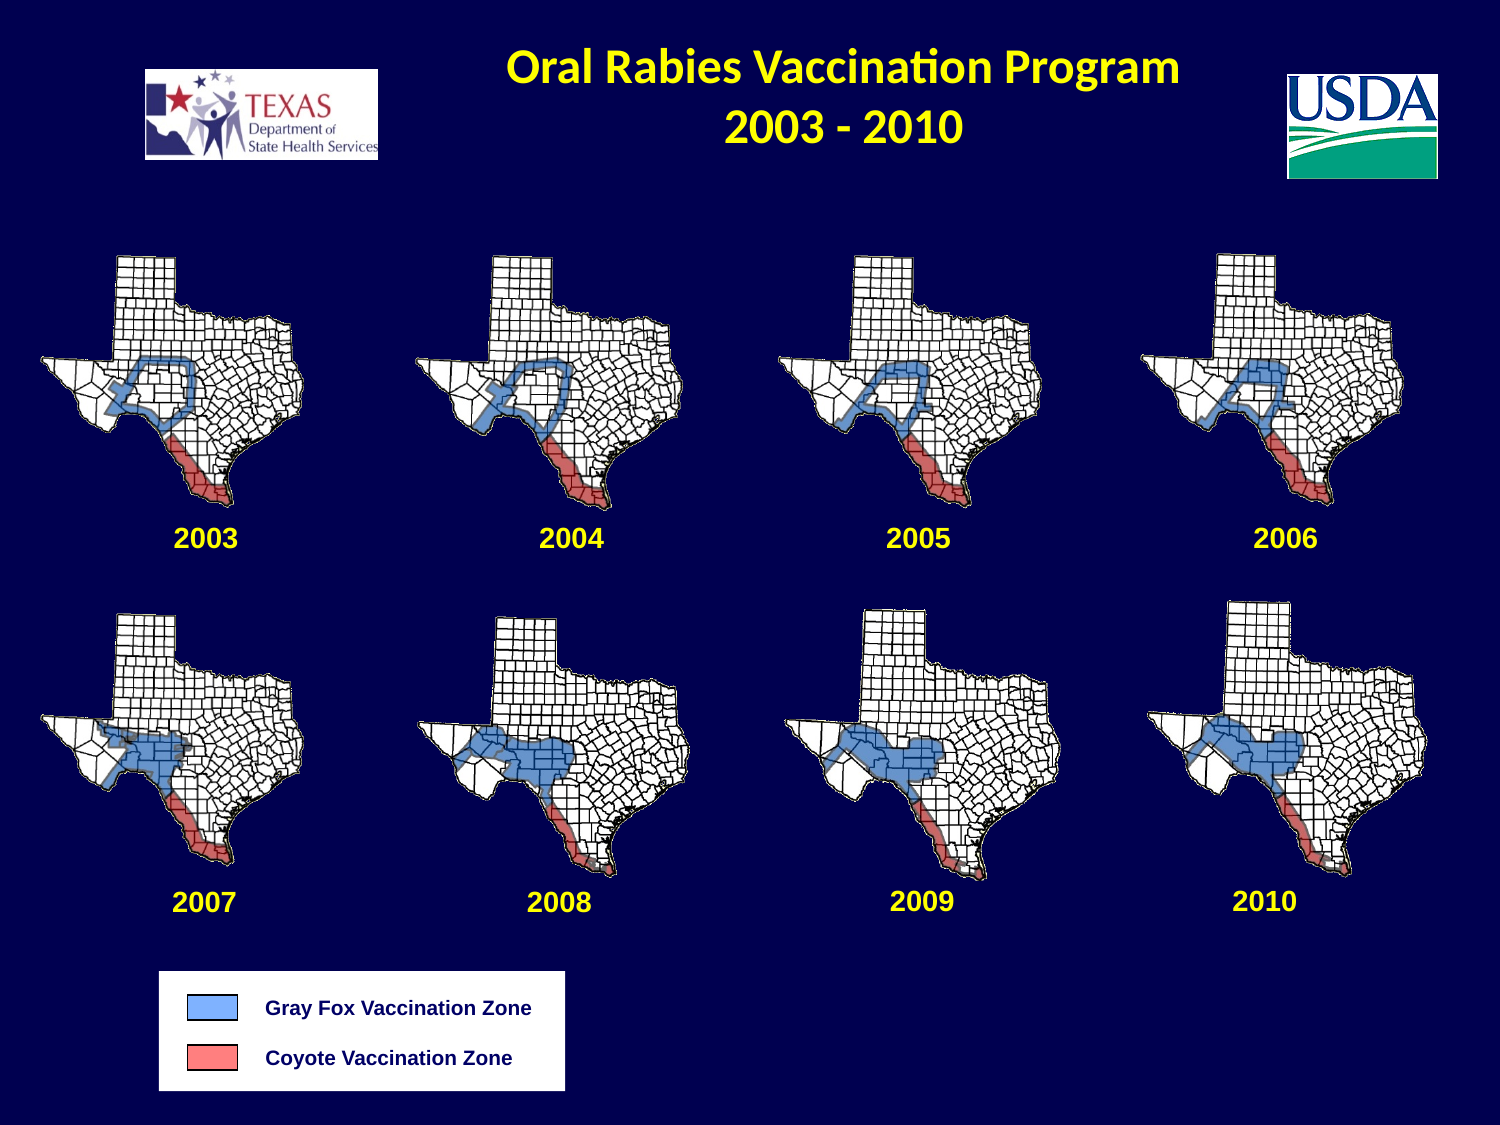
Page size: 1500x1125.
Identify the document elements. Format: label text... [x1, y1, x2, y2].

text_box 2003 [158, 519, 254, 563]
text_box 2005 [871, 519, 967, 563]
text_box 2006 [1238, 517, 1334, 563]
picture [0, 251, 338, 511]
picture [374, 612, 726, 881]
picture [374, 251, 718, 514]
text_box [158, 970, 566, 1092]
picture [748, 609, 1091, 881]
picture [145, 69, 378, 160]
picture [1287, 74, 1438, 179]
picture [0, 609, 338, 869]
text_box 2010 [1217, 889, 1313, 925]
title Oral Rabies Vaccination Program 2003 - 2010 [399, 0, 1288, 188]
picture [737, 251, 1076, 511]
text_box 2007 [157, 877, 252, 926]
picture [1112, 595, 1462, 881]
picture [1099, 249, 1438, 509]
text_box 2004 [524, 522, 620, 563]
text_box 2009 [875, 889, 970, 925]
text_box 2008 [512, 889, 607, 926]
